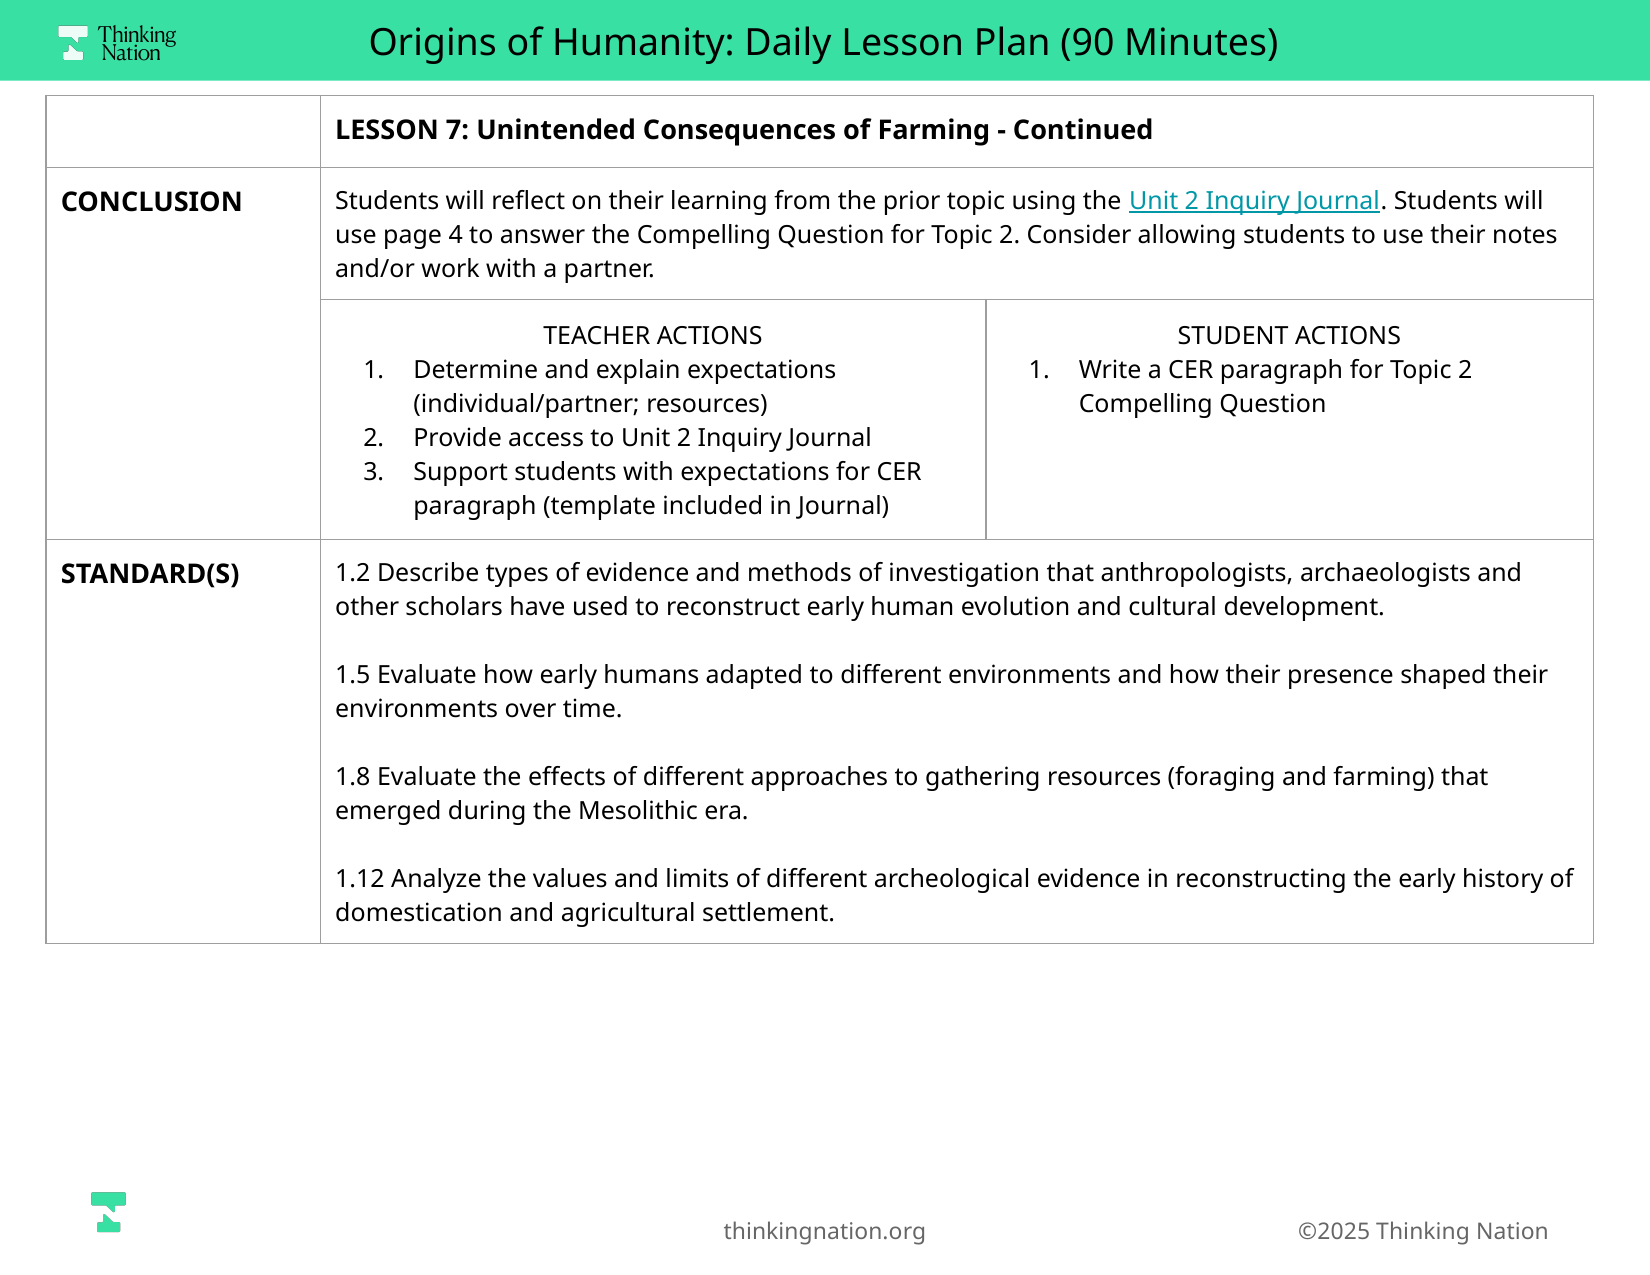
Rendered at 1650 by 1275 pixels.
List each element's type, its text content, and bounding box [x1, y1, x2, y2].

table_cell CONCLUSION [47, 168, 320, 539]
text_box Origins of Humanity: Daily Lesson Plan (90 Minutes) [0, 0, 1650, 81]
picture [45, 14, 180, 85]
table_header LESSON 7: Unintended Consequences of Farming - Continued [321, 96, 1593, 167]
table_cell 1.2 Describe types of evidence and methods of investigation that anthropologists, archaeologists and other scholars have used to reconstruct early human evolution and cultural development. 1.5 Evaluate how early humans adapted to different environments and how their presence shaped their environments over time. 1.8 Evaluate the effects of different approaches to gathering resources (foraging and farming) that emerged during the Mesolithic era. 1.12 Analyze the values and limits of different archeological evidence in reconstructing the early history of domestication and agricultural settlement. [321, 540, 1593, 943]
text_box ©2025 Thinking Nation [1174, 1200, 1566, 1240]
picture [80, 1184, 136, 1240]
table_header [47, 96, 320, 167]
table_cell TEACHER ACTIONS Determine and explain expectations (individual/partner; resources) Provide access to Unit 2 Inquiry Journal Support students with expectations for CER paragraph (template included in Journal) [321, 300, 985, 539]
table_cell Students will reflect on their learning from the prior topic using the Unit 2 Inquiry Journal. Students will use page 4 to answer the Compelling Question for Topic 2. Consider allowing students to use their notes and/or work with a partner. [321, 168, 1593, 299]
table_cell STUDENT ACTIONS Write a CER paragraph for Topic 2 Compelling Question [987, 300, 1593, 539]
text_box thinkingnation.org [629, 1200, 1021, 1240]
table_cell STANDARD(S) [47, 540, 320, 943]
